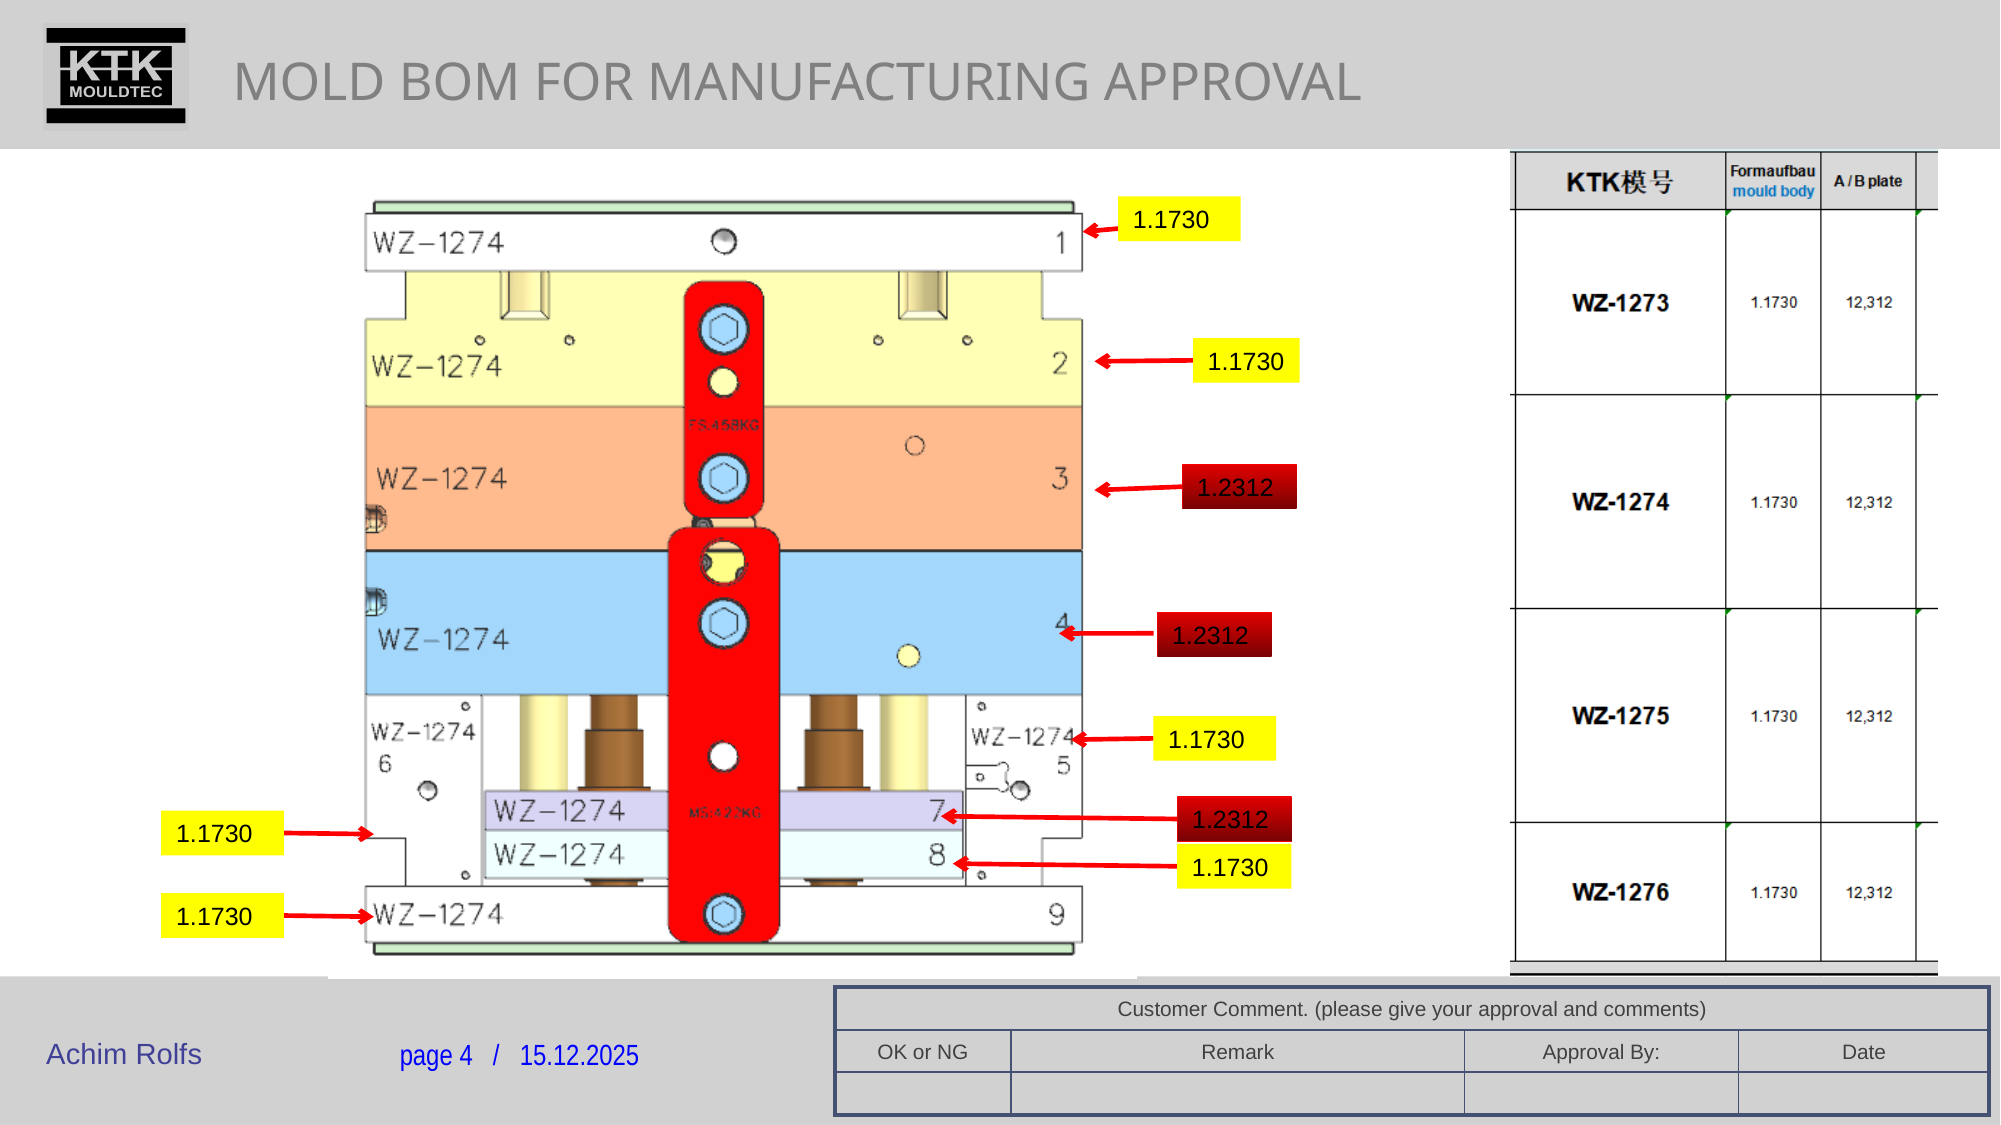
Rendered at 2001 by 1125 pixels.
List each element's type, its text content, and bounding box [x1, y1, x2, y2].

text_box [1094, 486, 1183, 491]
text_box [952, 863, 1178, 867]
text_box 1.2312 [1182, 464, 1297, 509]
text_box 1.1730 [161, 893, 284, 938]
text_box 1.2312 [1177, 796, 1292, 842]
picture [327, 184, 1137, 979]
text_box 1.1730 [1193, 338, 1300, 383]
text_box 1.1730 [1141, 196, 1241, 242]
text_box 1.1730 [161, 810, 284, 856]
text_box 1.2312 [1157, 612, 1272, 657]
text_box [940, 815, 1178, 820]
text_box 1.1730 [1153, 716, 1277, 761]
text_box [1082, 218, 1232, 232]
picture [1510, 149, 1939, 978]
text_box 1.1730 [1177, 843, 1292, 889]
text_box page 4 / 15.12.2025 [370, 1011, 670, 1066]
